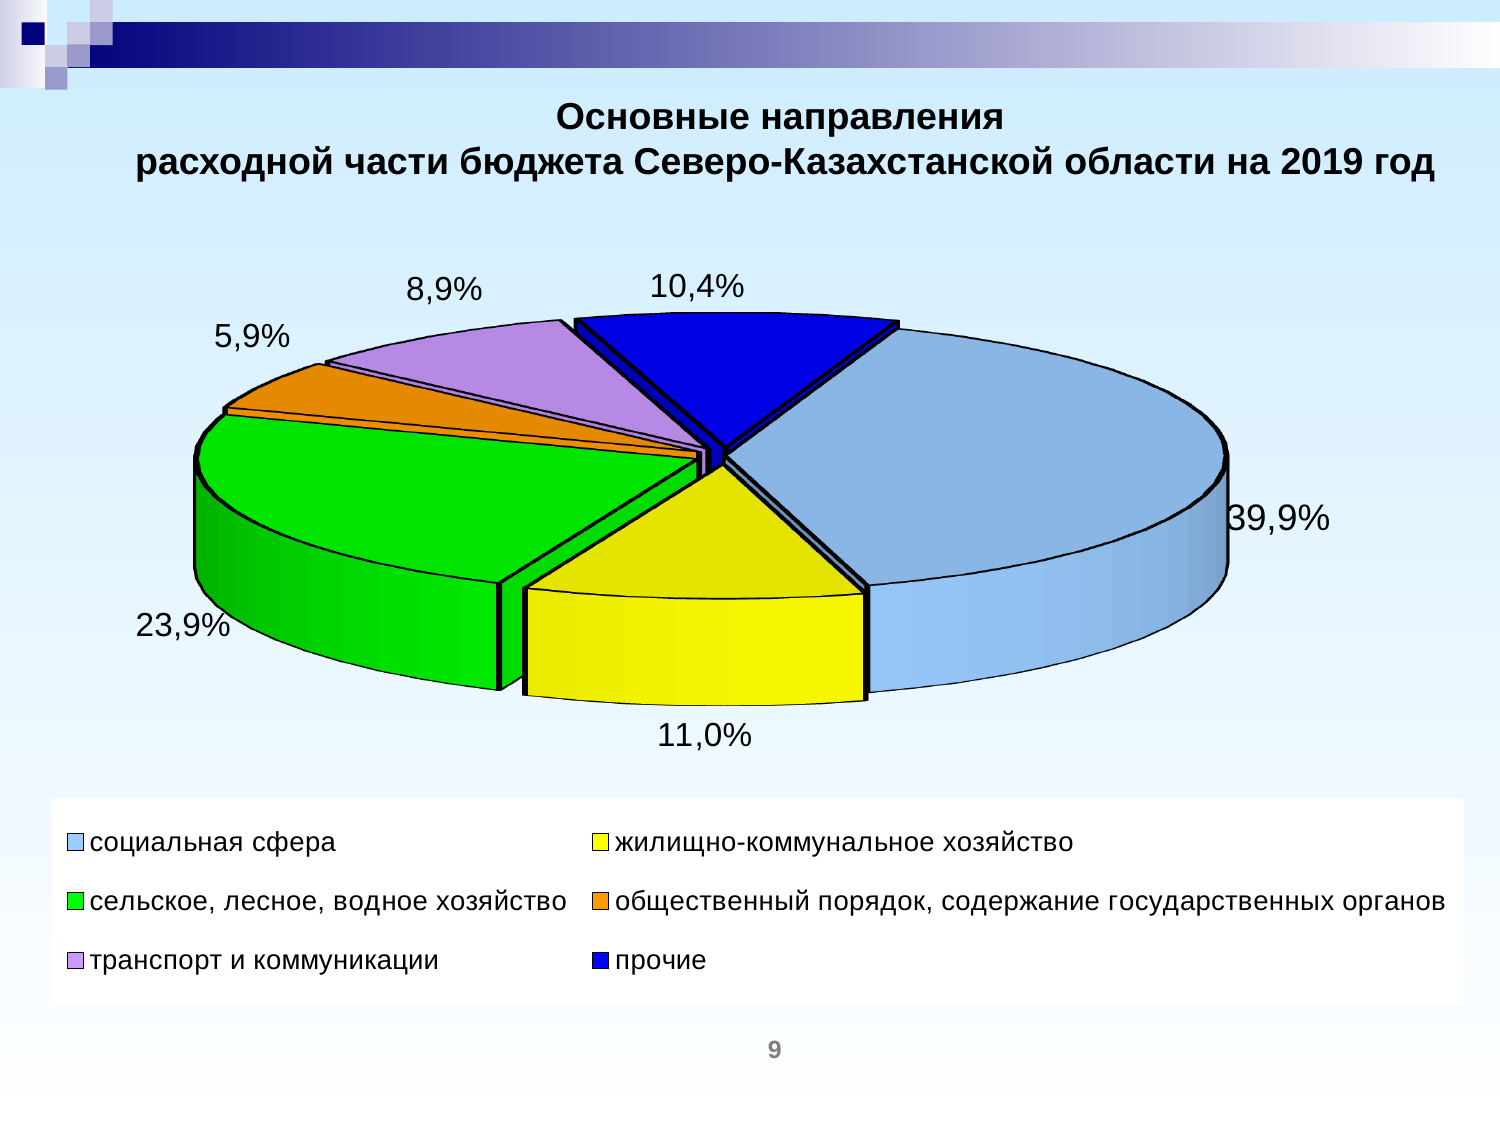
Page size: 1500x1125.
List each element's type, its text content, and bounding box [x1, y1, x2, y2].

text_box 9 [624, 1025, 925, 1073]
title Основные направления расходной части бюджета Северо-Казахстанской области на 2019 год [112, 75, 1459, 200]
chart [45, 215, 1464, 1005]
